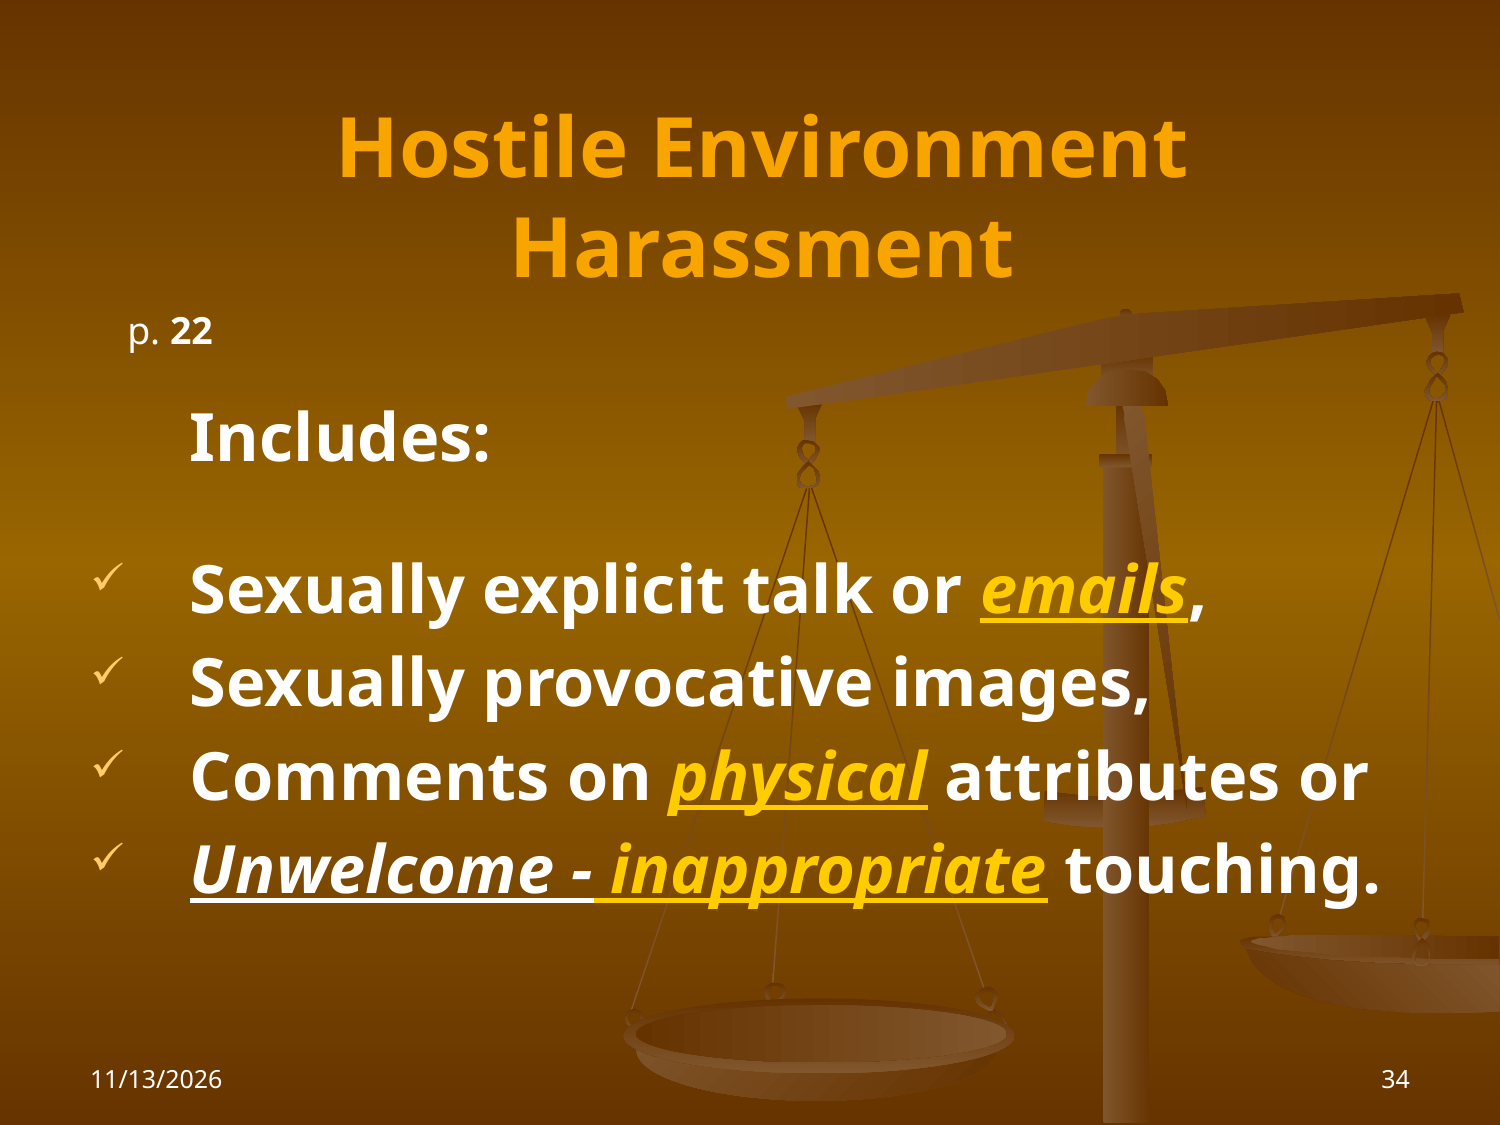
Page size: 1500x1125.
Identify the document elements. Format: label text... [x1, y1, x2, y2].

list Includes: Sexually explicit talk or emails, Sexually provocative images, Comments on physical attributes or Unwelcome - inappropriate touching. [74, 387, 1426, 976]
text_box p. 22 [112, 299, 263, 360]
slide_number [74, 1029, 426, 1106]
title Hostile Environment Harassment [87, 99, 1438, 288]
slide_number 34 [1074, 1029, 1426, 1106]
